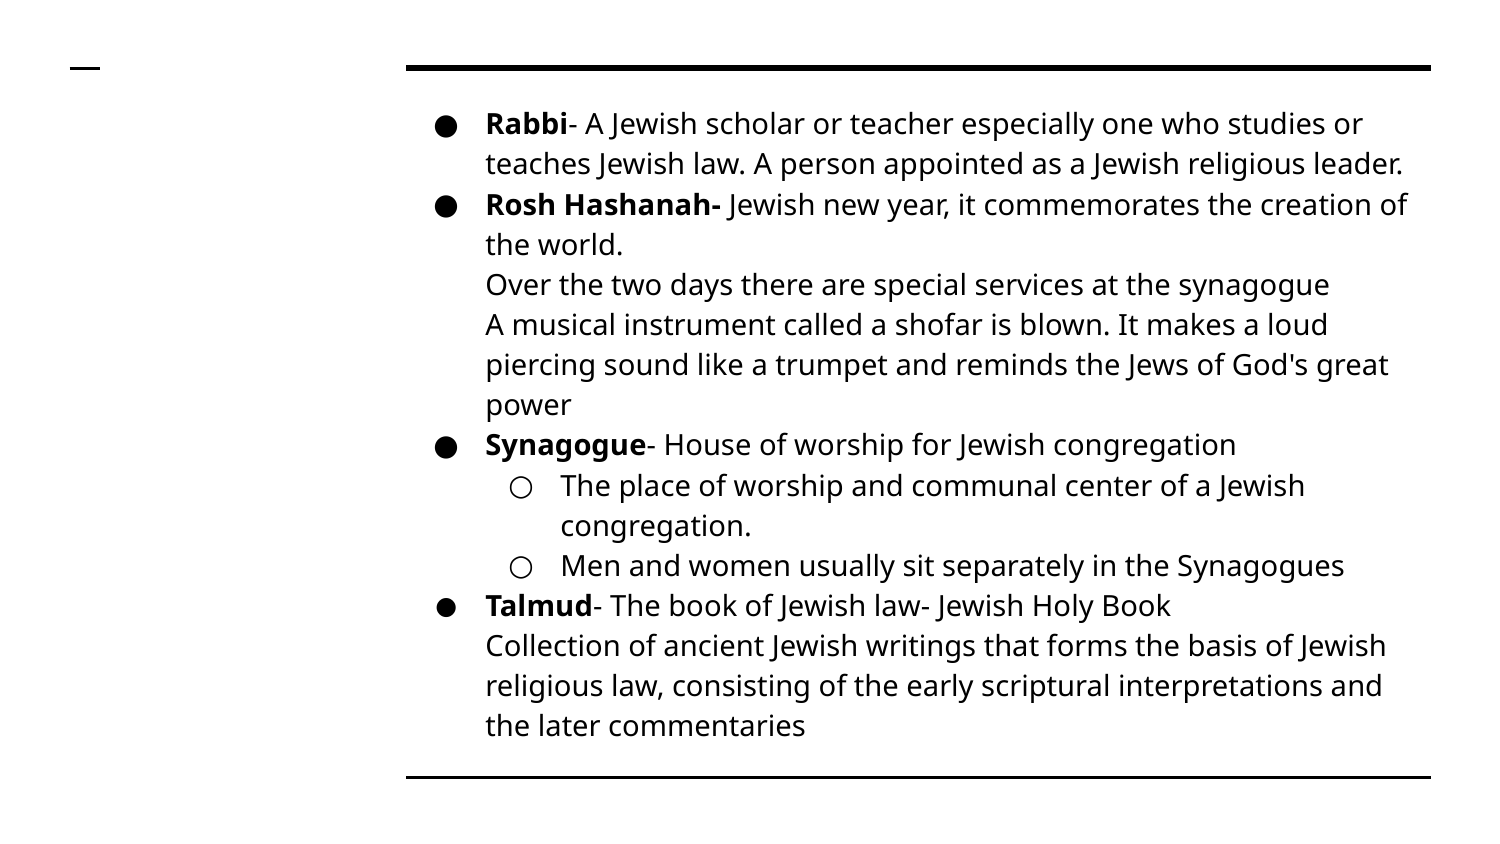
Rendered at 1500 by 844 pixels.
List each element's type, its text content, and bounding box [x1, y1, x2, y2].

list Rabbi- A Jewish scholar or teacher especially one who studies or teaches Jewish law. A person appointed as a Jewish religious leader. Rosh Hashanah- Jewish new year, it commemorates the creation of the world. Over the two days there are special services at the synagogue A musical instrument called a shofar is blown. It makes a loud piercing sound like a trumpet and reminds the Jews of God's great power Synagogue- House of worship for Jewish congregation The place of worship and communal center of a Jewish congregation. Men and women usually sit separately in the Synagogues Talmud- The book of Jewish law- Jewish Holy Book Collection of ancient Jewish writings that forms the basis of Jewish religious law, consisting of the early scriptural interpretations and the later commentaries [395, 85, 1433, 755]
